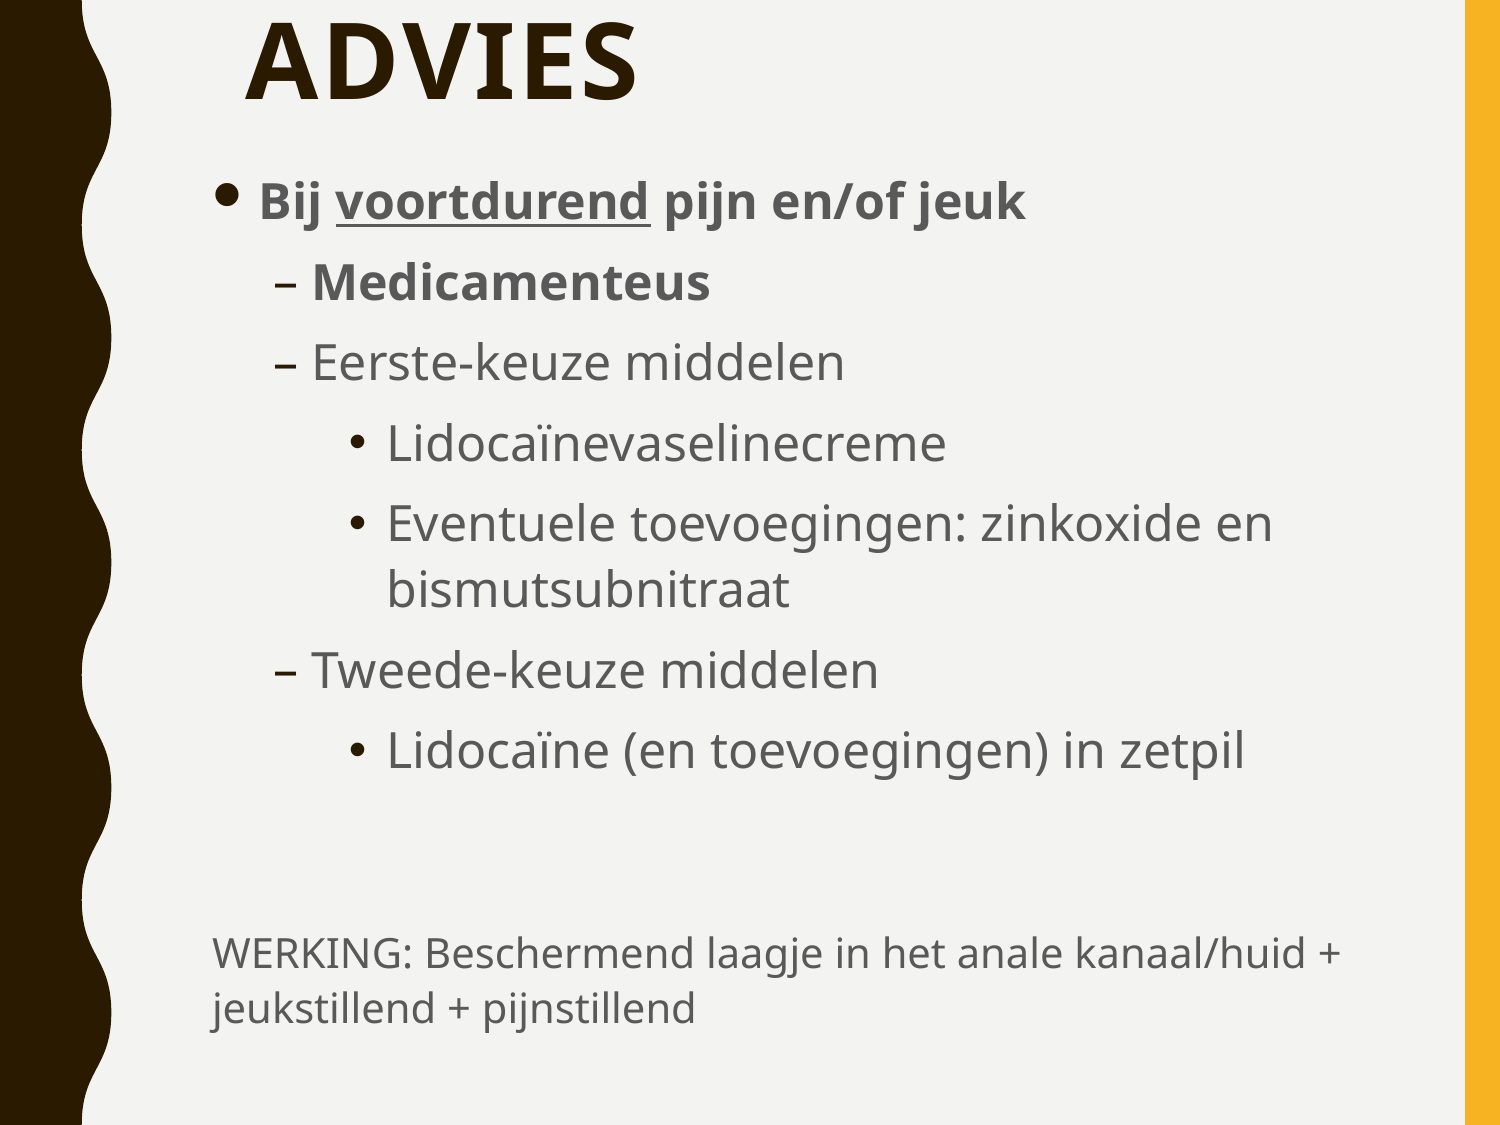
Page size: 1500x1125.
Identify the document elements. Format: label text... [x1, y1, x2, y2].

list Bij voortdurend pijn en/of jeuk Medicamenteus Eerste-keuze middelen Lidocaïnevaselinecreme Eventuele toevoegingen: zinkoxide en bismutsubnitraat Tweede-keuze middelen Lidocaïne (en toevoegingen) in zetpil WERKING: Beschermend laagje in het anale kanaal/huid + jeukstillend + pijnstillend [183, 156, 1500, 1125]
title Advies [230, 0, 1461, 156]
